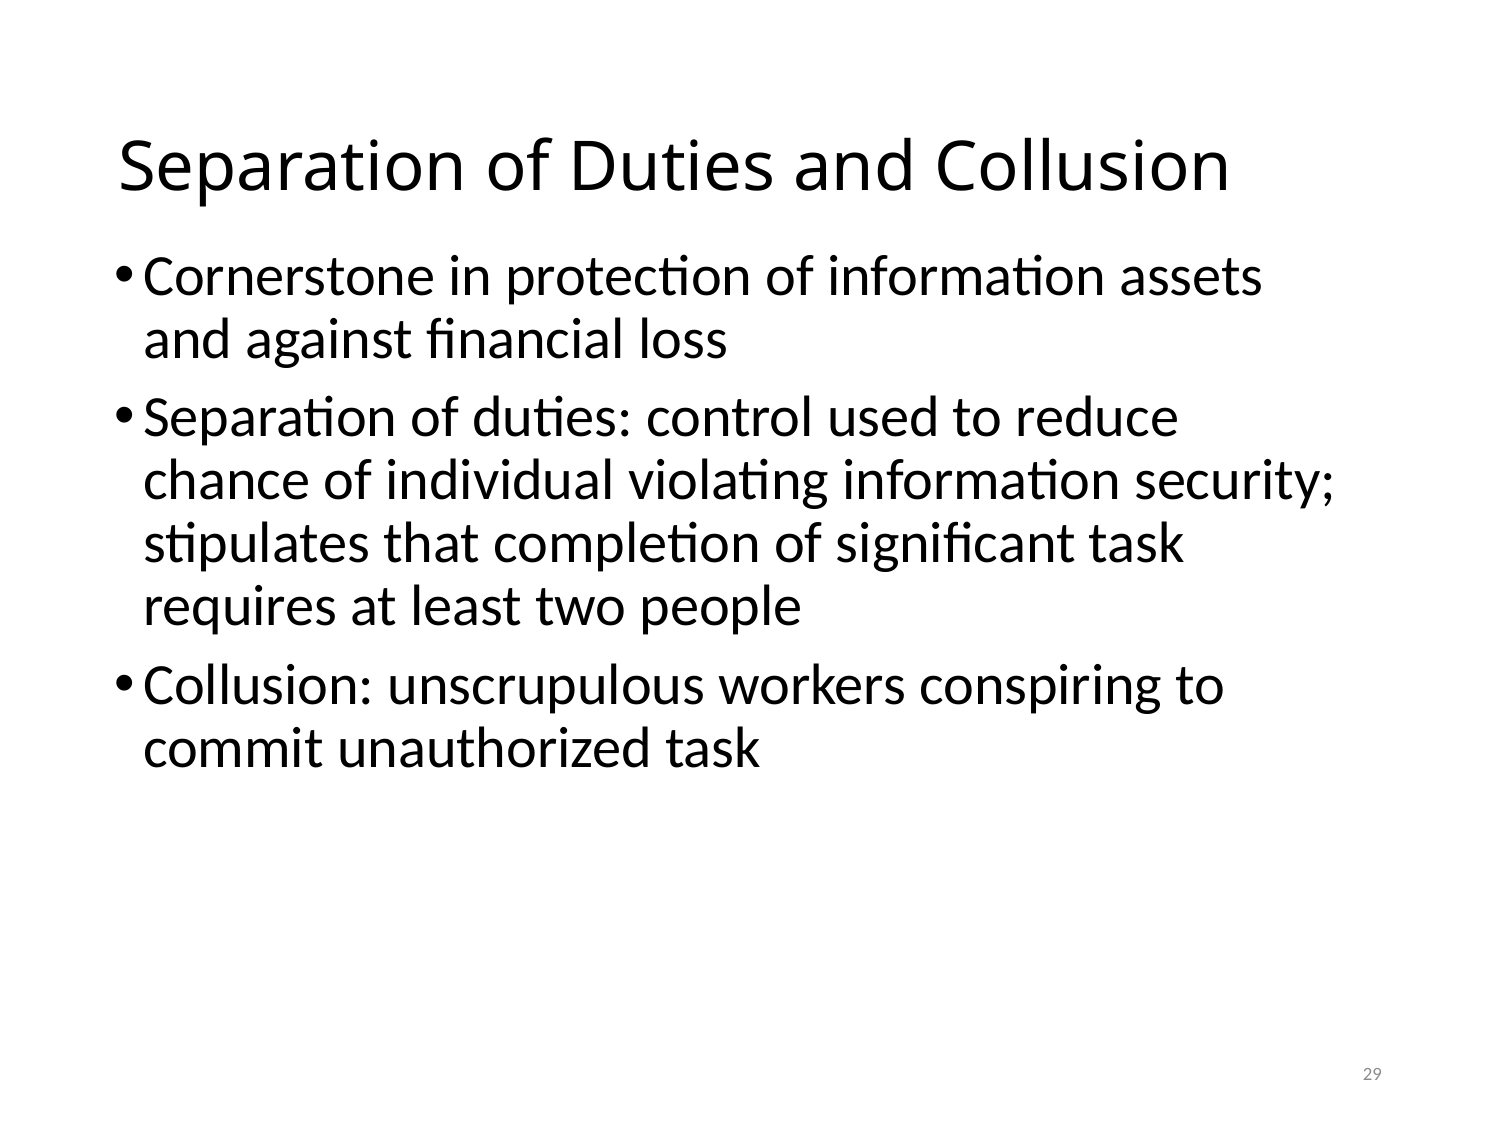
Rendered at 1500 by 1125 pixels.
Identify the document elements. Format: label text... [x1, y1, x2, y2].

slide_number 29 [1059, 1042, 1397, 1103]
list Cornerstone in protection of information assets and against financial loss Separation of duties: control used to reduce chance of individual violating information security; stipulates that completion of significant task requires at least two people Collusion: unscrupulous workers conspiring to commit unauthorized task [99, 237, 1375, 1021]
title Separation of Duties and Collusion [103, 59, 1397, 278]
